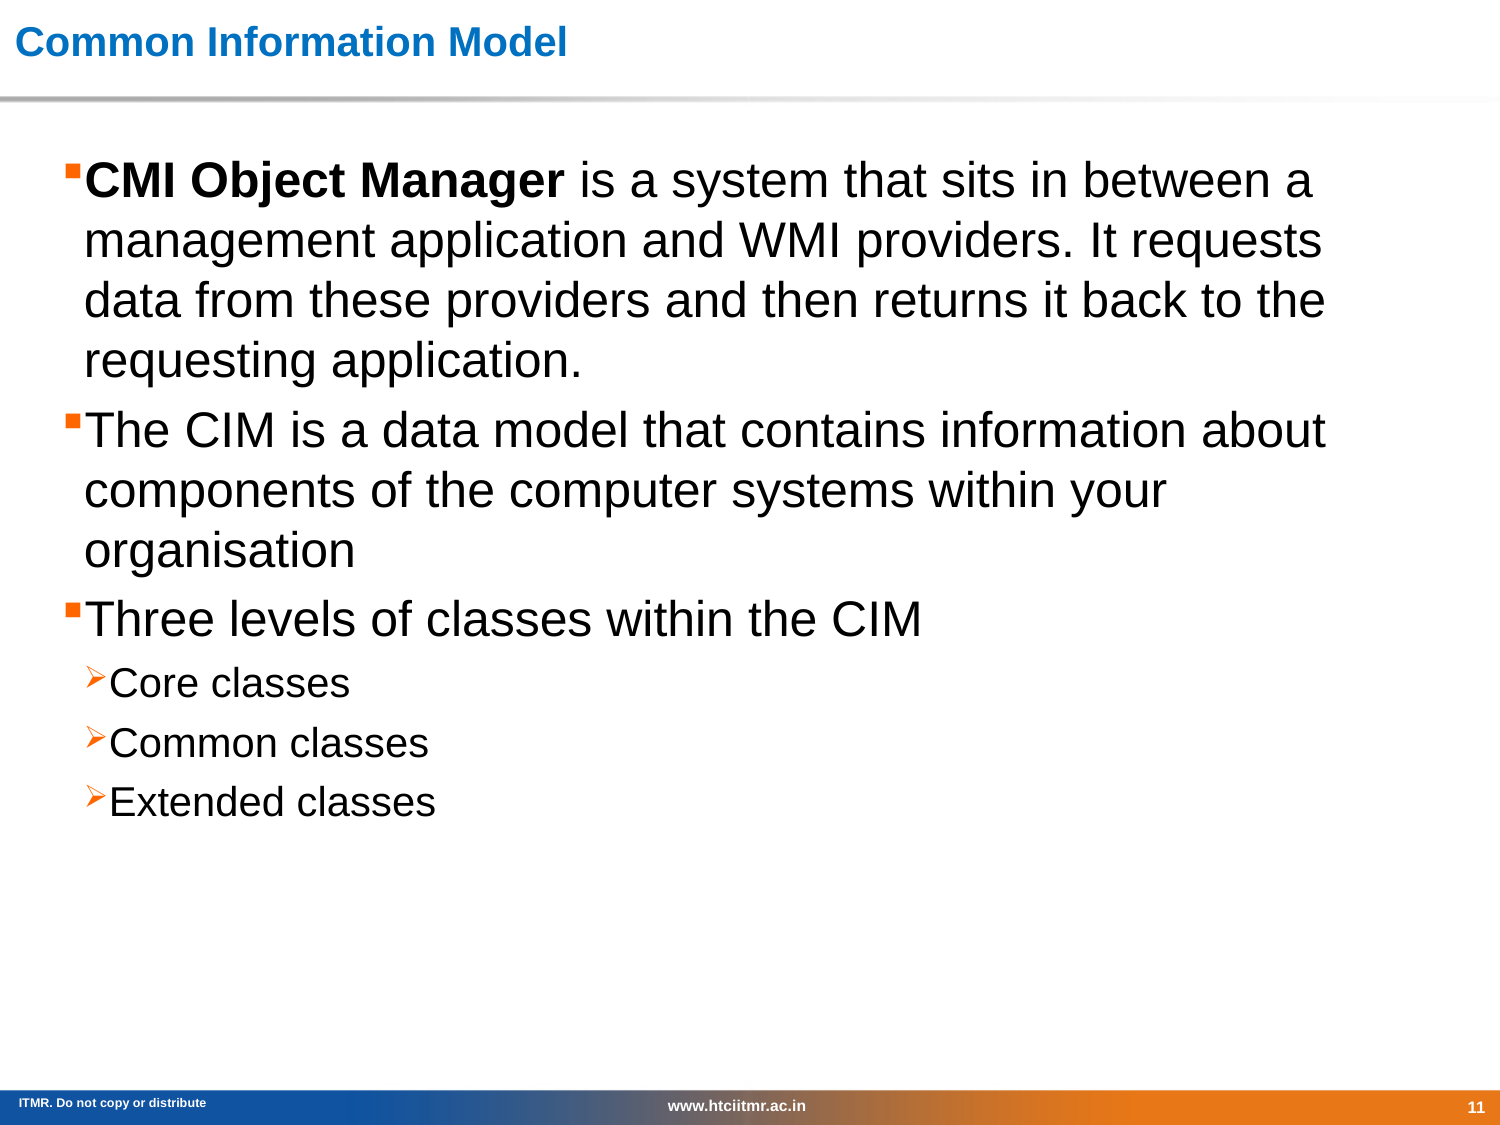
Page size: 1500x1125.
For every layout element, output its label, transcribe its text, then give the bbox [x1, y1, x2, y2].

picture [0, 0, 1500, 1125]
title Common Information Model [0, 7, 1350, 95]
list CMI Object Manager is a system that sits in between a management application and WMI providers. It requests data from these providers and then returns it back to the requesting application. The CIM is a data model that contains information about components of the computer systems within your organisation Three levels of classes within the CIM Core classes Common classes Extended classes [46, 140, 1397, 883]
